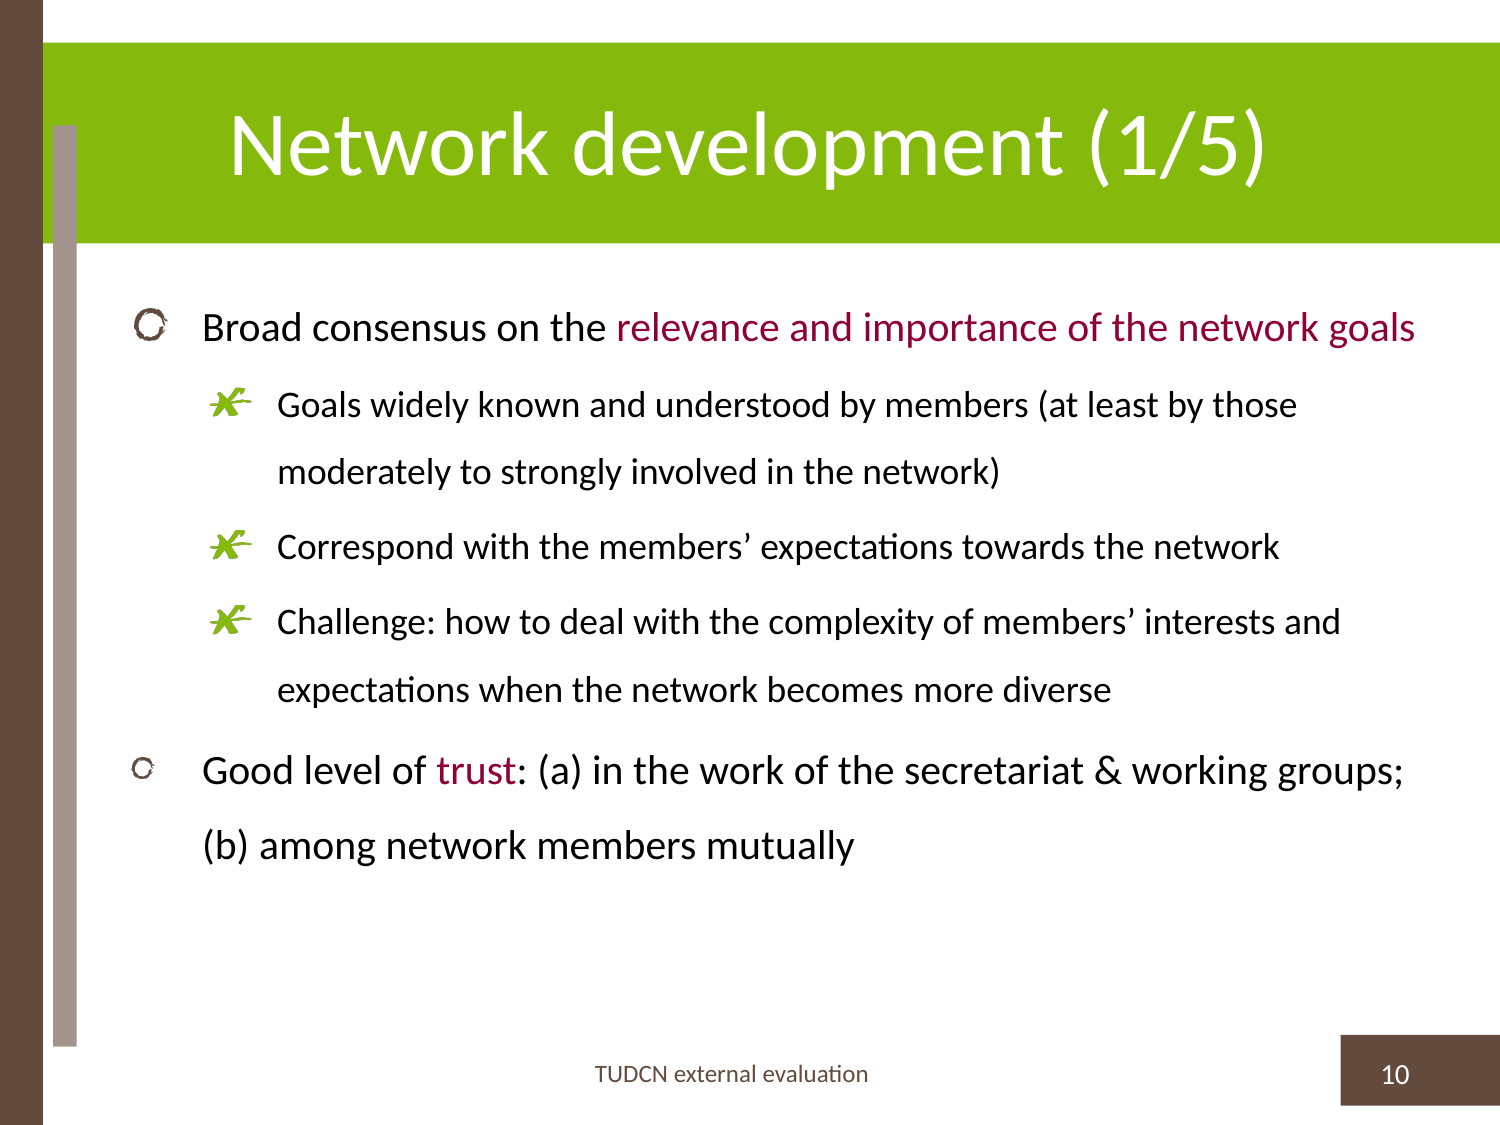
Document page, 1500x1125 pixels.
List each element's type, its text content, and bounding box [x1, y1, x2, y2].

slide_number 10 [1074, 1042, 1425, 1103]
footer TUDCN external evaluation [537, 1042, 928, 1103]
picture [202, 599, 258, 640]
list Broad consensus on the relevance and importance of the network goals Goals widely known and understood by members (at least by those moderately to strongly involved in the network) Correspond with the members’ expectations towards the network Challenge: how to deal with the complexity of members’ interests and expectations when the network becomes more diverse Good level of trust: (a) in the work of the secretariat & working groups; (b) among network members mutually [112, 267, 1447, 965]
picture [202, 524, 258, 565]
picture [127, 302, 173, 347]
picture [127, 753, 158, 783]
picture [202, 382, 258, 422]
title Network development (1/5) [75, 45, 1425, 233]
